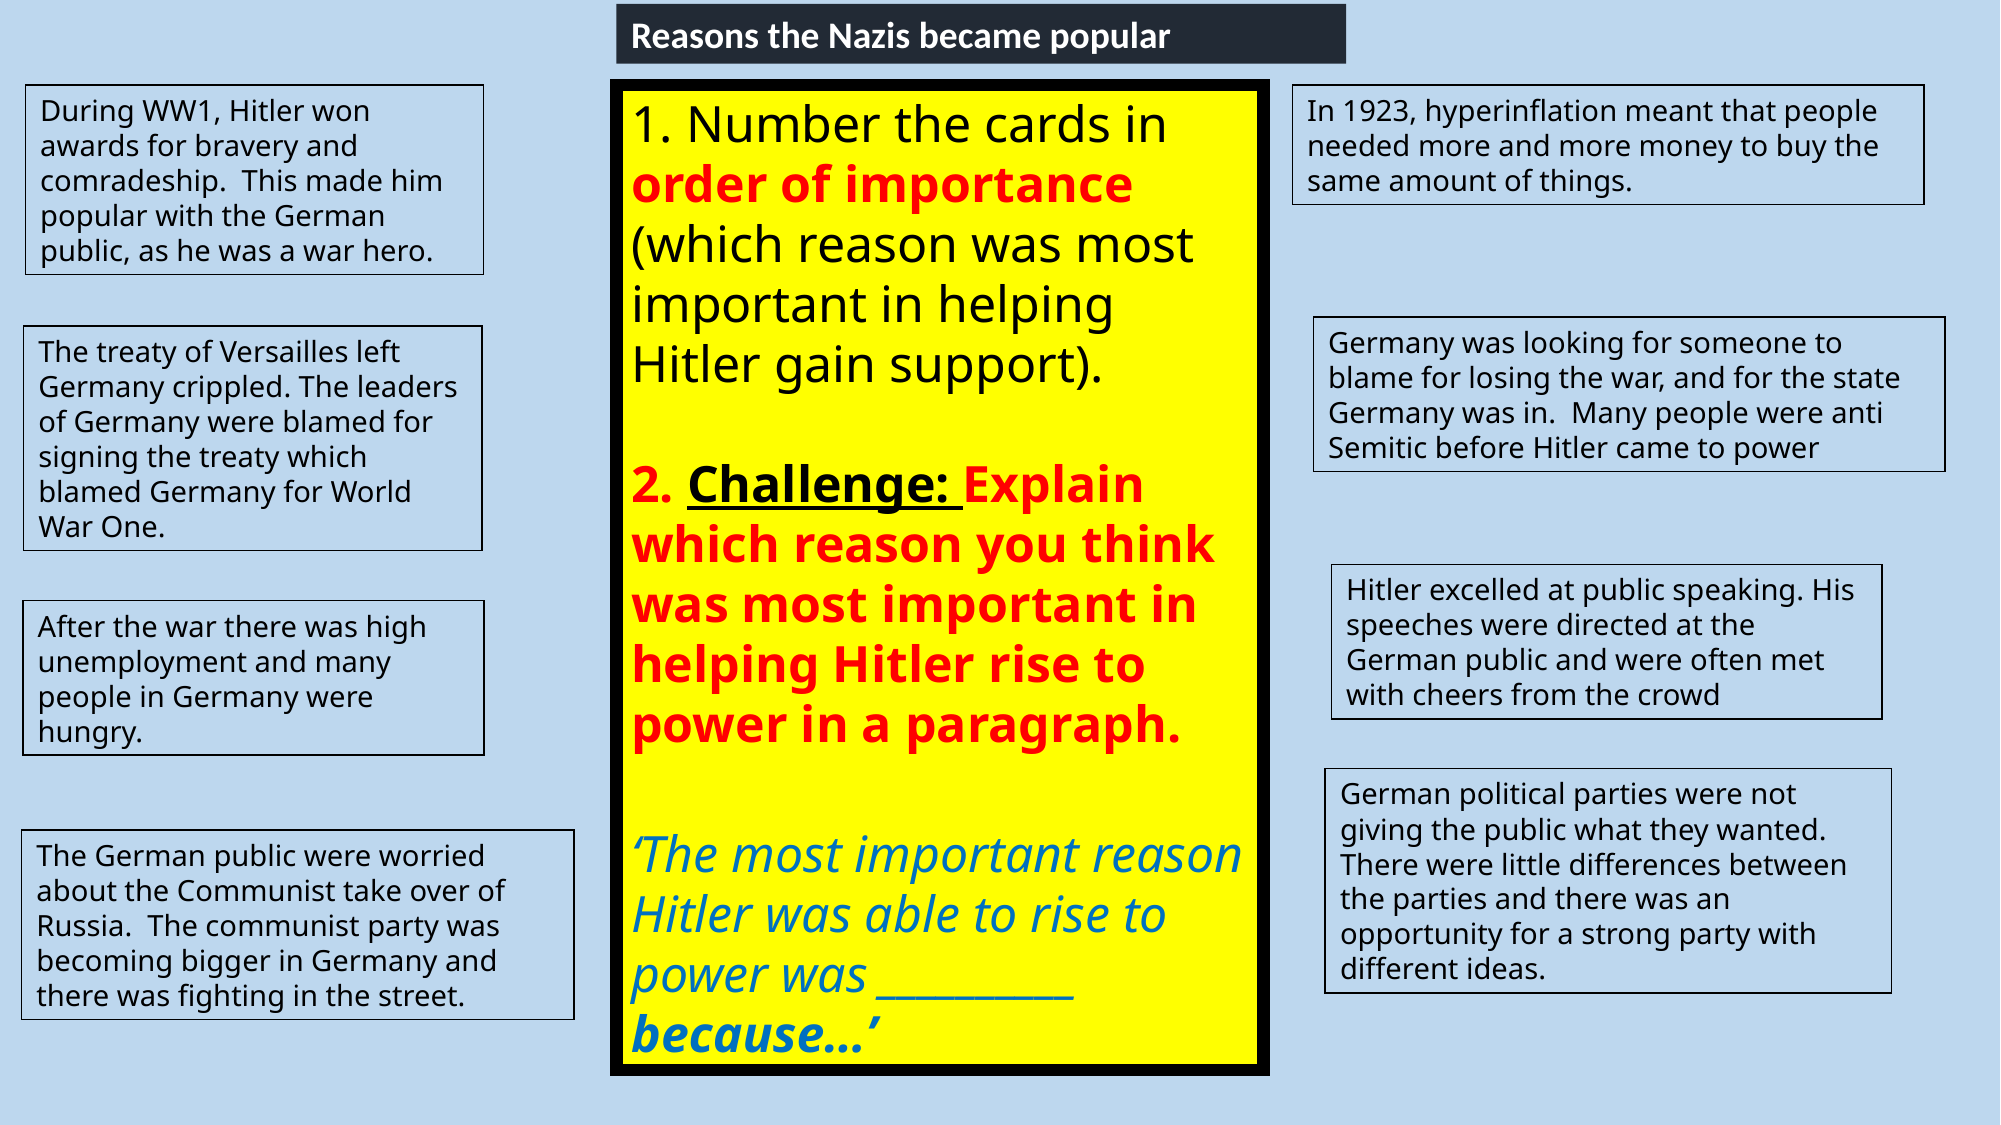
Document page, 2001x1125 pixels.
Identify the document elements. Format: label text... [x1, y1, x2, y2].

text_box Hitler excelled at public speaking. His speeches were directed at the German public and were often met with cheers from the crowd [1331, 564, 1883, 719]
text_box German political parties were not giving the public what they wanted. There were little differences between the parties and there was an opportunity for a strong party with different ideas. [1325, 768, 1892, 993]
text_box In 1923, hyperinflation meant that people needed more and more money to buy the same amount of things. [1292, 85, 1925, 205]
text_box The German public were worried about the Communist take over of Russia. The communist party was becoming bigger in Germany and there was fighting in the street. [21, 830, 575, 1020]
text_box The treaty of Versailles left Germany crippled. The leaders of Germany were blamed for signing the treaty which blamed Germany for World War One. [23, 326, 482, 551]
text_box During WW1, Hitler won awards for bravery and comradeship. This made him popular with the German public, as he was a war hero. [25, 85, 484, 275]
text_box Reasons the Nazis became popular [616, 3, 1347, 64]
text_box Germany was looking for someone to blame for losing the war, and for the state Germany was in. Many people were anti Semitic before Hitler came to power [1313, 317, 1945, 472]
text_box After the war there was high unemployment and many people in Germany were hungry. [22, 600, 485, 756]
text_box 1. Number the cards in order of importance (which reason was most important in helping Hitler gain support). 2. Challenge: Explain which reason you think was most important in helping Hitler rise to power in a paragraph. ‘The most important reason Hitler was able to rise to power was __________ because…’ [616, 85, 1264, 1070]
